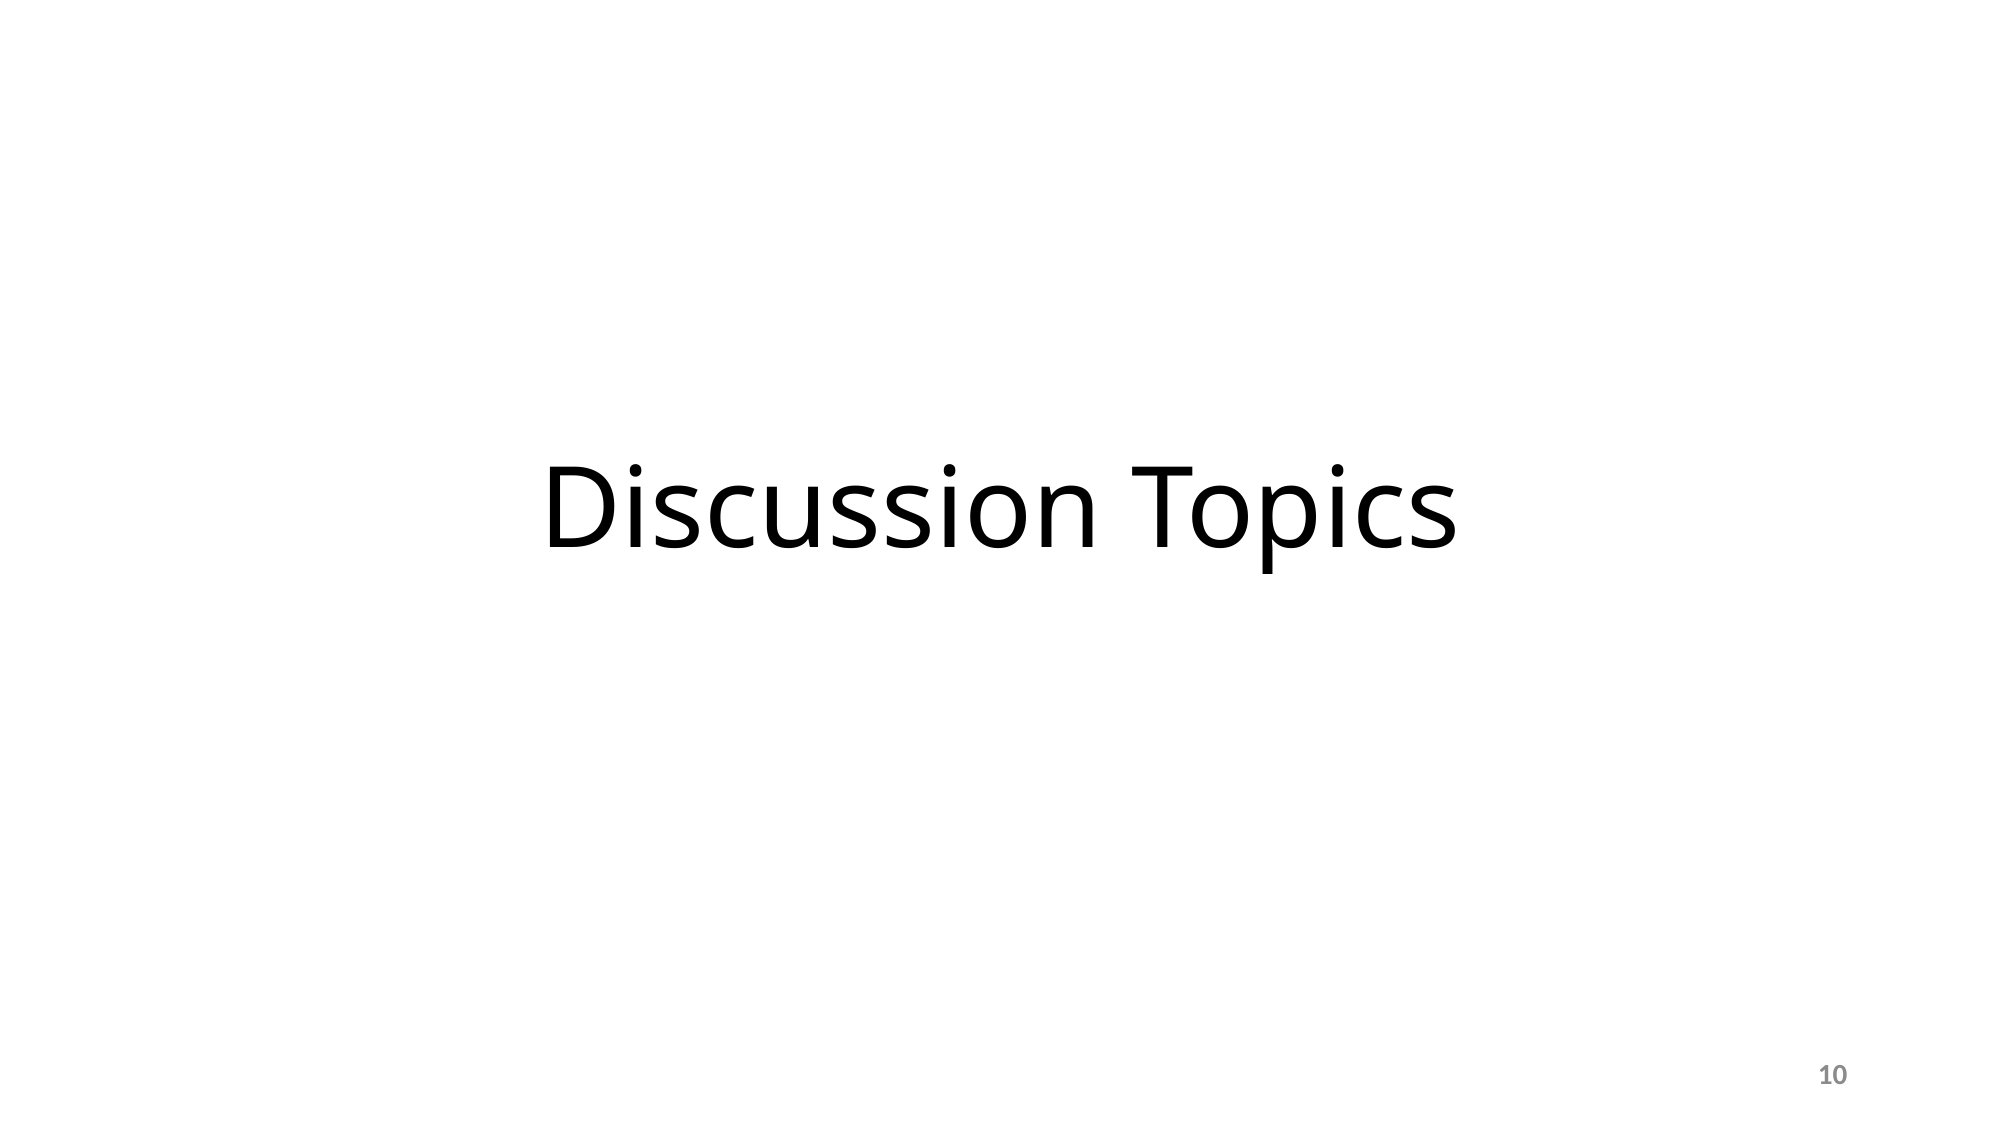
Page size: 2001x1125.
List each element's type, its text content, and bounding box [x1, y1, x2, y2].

slide_number 10 [1412, 1042, 1863, 1103]
title Discussion Topics [222, 401, 1778, 620]
